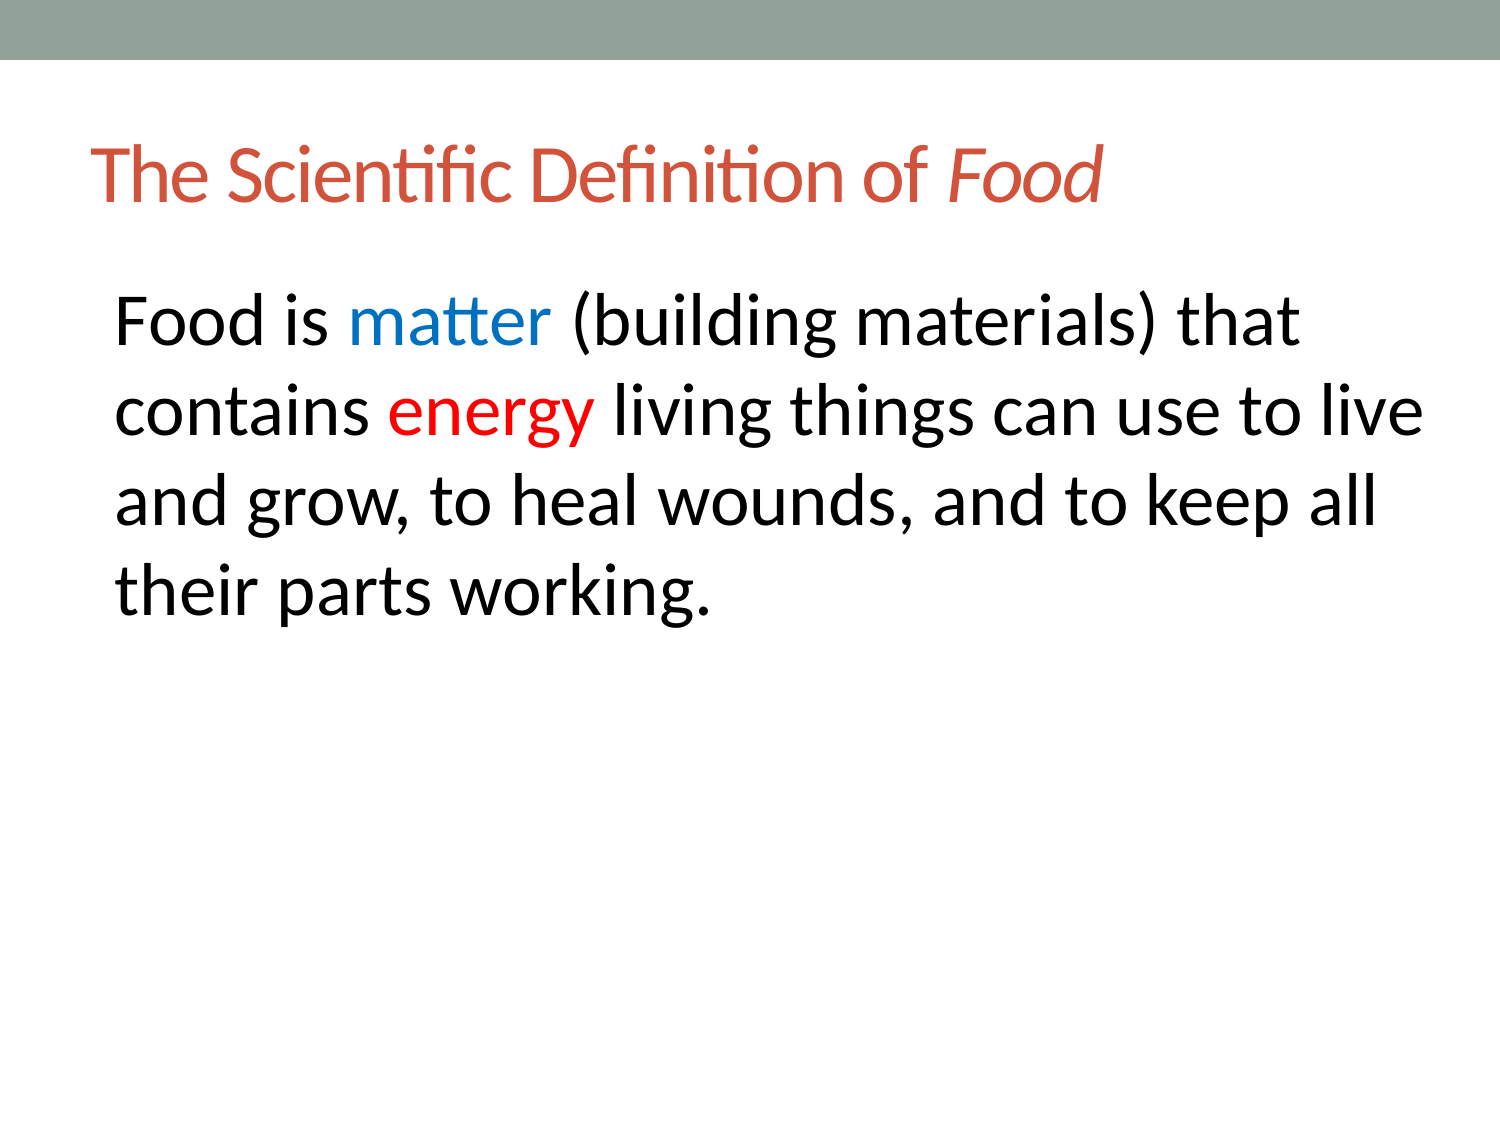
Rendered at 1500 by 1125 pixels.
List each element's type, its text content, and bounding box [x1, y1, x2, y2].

title The Scientific Definition of Food [75, 87, 1425, 250]
list Food is matter (building materials) that contains energy living things can use to live and grow, to heal wounds, and to keep all their parts working. [99, 262, 1450, 854]
